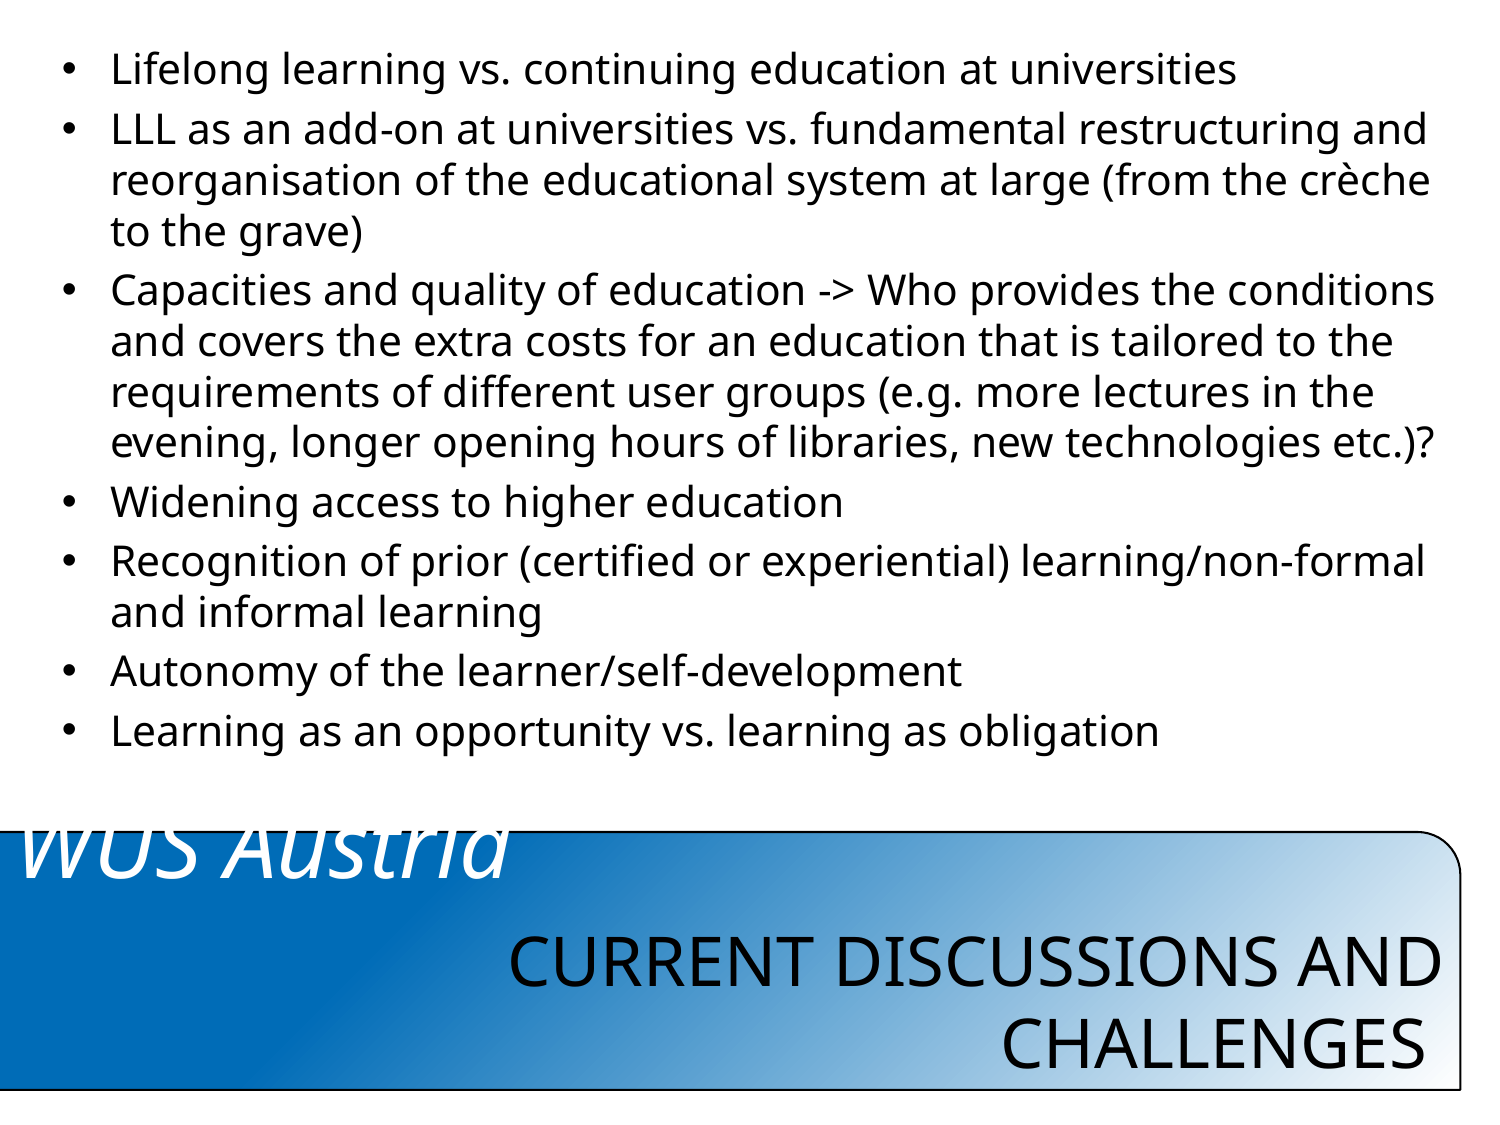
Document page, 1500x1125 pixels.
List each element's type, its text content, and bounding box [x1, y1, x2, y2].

title CURRENT DISCUSSIONS AND CHALLENGES [338, 900, 1462, 1092]
list Lifelong learning vs. continuing education at universities LLL as an add-on at universities vs. fundamental restructuring and reorganisation of the educational system at large (from the crèche to the grave) Capacities and quality of education -> Who provides the conditions and covers the extra costs for an education that is tailored to the requirements of different user groups (e.g. more lectures in the evening, longer opening hours of libraries, new technologies etc.)? Widening access to higher education Recognition of prior (certified or experiential) learning/non-formal and informal learning Autonomy of the learner/self-development Learning as an opportunity vs. learning as obligation [46, 34, 1466, 813]
